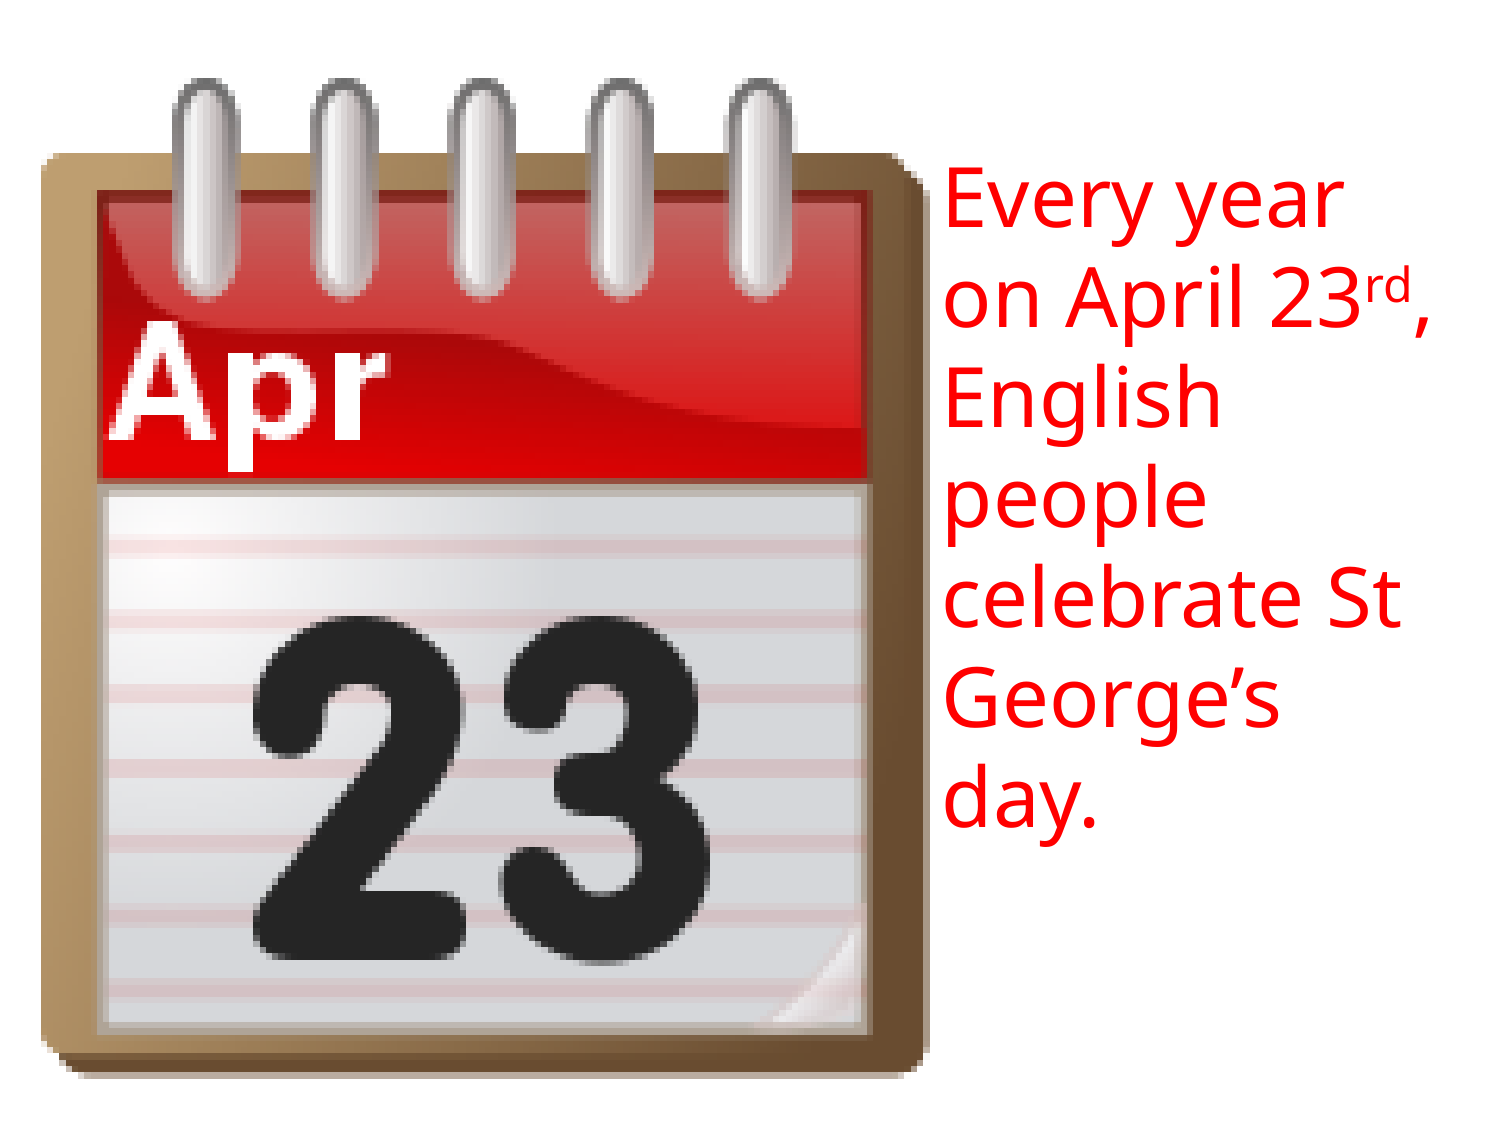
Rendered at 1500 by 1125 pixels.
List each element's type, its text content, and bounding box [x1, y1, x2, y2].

picture [40, 77, 930, 1080]
text_box Every year on April 23rd, English people celebrate St George’s day. [934, 137, 1471, 852]
